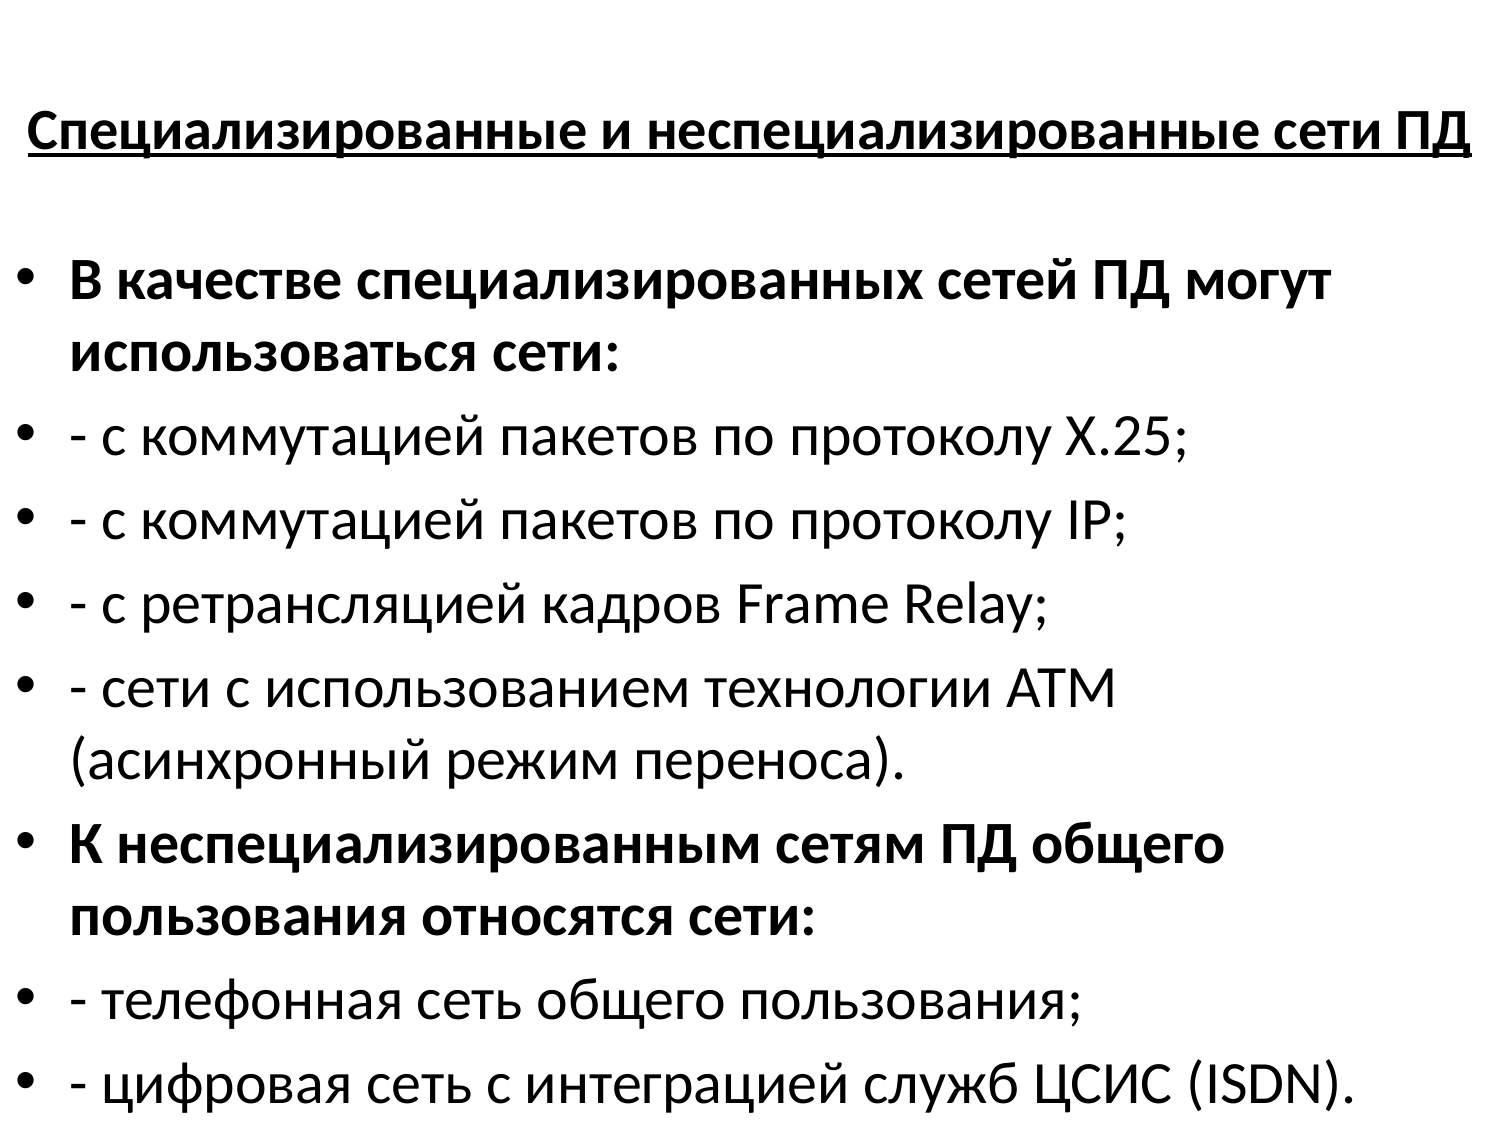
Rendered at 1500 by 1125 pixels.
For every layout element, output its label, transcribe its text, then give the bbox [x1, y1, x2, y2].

list В качестве специализированных сетей ПД могут использоваться сети: - с коммутацией пакетов по протоколу Х.25; - с коммутацией пакетов по протоколу IP; - с ретрансляцией кадров Frame Relay; - сети с использованием технологии АТМ (асинхронный режим переноса). К неспециализированным сетям ПД общего пользования относятся сети: - телефонная сеть общего пользования; - цифровая сеть с интеграцией служб ЦСИС (ISDN). [0, 231, 1500, 1125]
title Специализированные и неспециализированные сети ПД [0, 45, 1500, 209]
